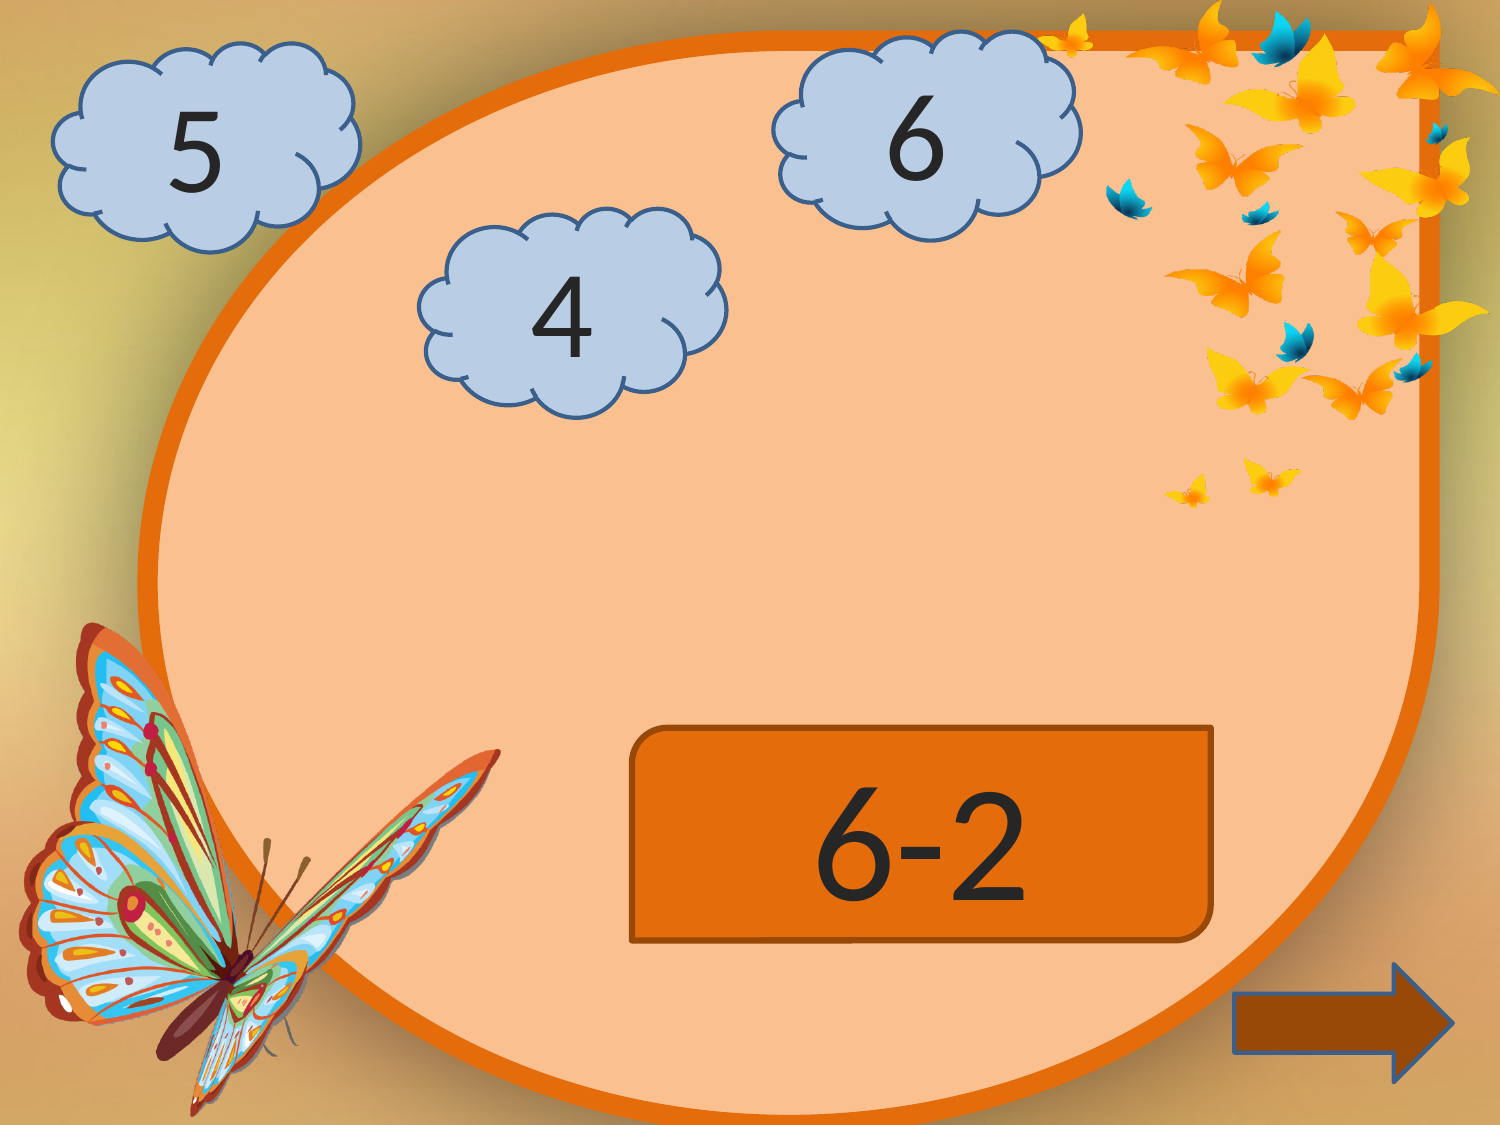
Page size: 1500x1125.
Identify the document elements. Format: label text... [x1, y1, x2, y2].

text_box 5 [50, 41, 363, 255]
picture [0, 0, 1500, 1125]
text_box [145, 38, 1432, 1125]
text_box [1232, 962, 1455, 1085]
text_box 6 [771, 29, 1028, 243]
text_box 4 [416, 206, 729, 420]
text_box 6-2 [629, 725, 1213, 943]
